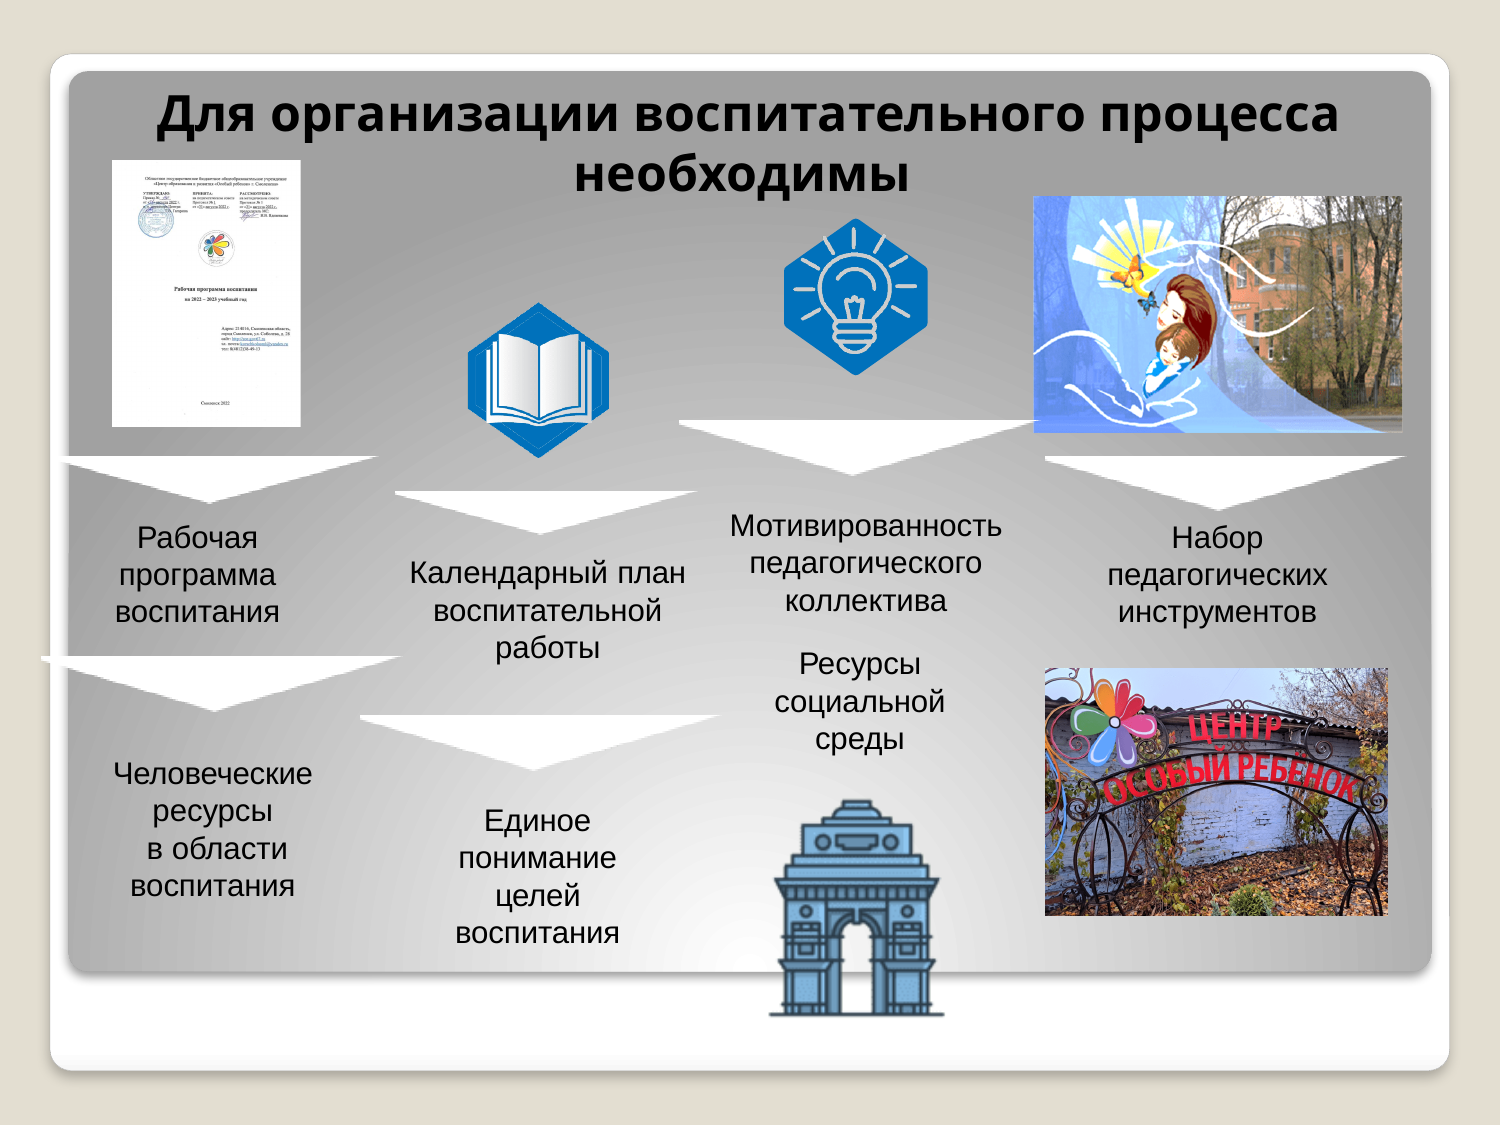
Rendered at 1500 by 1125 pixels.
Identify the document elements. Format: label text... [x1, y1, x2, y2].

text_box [785, 219, 927, 375]
picture [111, 160, 301, 427]
picture [678, 195, 1403, 476]
text_box Единое понимание целей воспитания [430, 798, 644, 950]
picture [1045, 455, 1408, 511]
text_box Календарный план воспитательной работы [407, 550, 688, 665]
picture [726, 763, 967, 1048]
text_box Набор педагогических инструментов [1104, 525, 1330, 630]
title Для организации воспитательного процесса необходимы [76, 11, 1420, 202]
text_box Мотивированность педагогического коллектива Ресурсы социальной среды [726, 503, 1006, 756]
picture [395, 491, 699, 535]
picture [41, 656, 404, 712]
text_box Человеческие ресурсы в области воспитания [100, 751, 325, 903]
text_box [466, 302, 609, 458]
picture [1045, 668, 1389, 916]
picture [359, 715, 723, 771]
picture [52, 455, 380, 504]
text_box Рабочая программа воспитания [112, 517, 283, 630]
